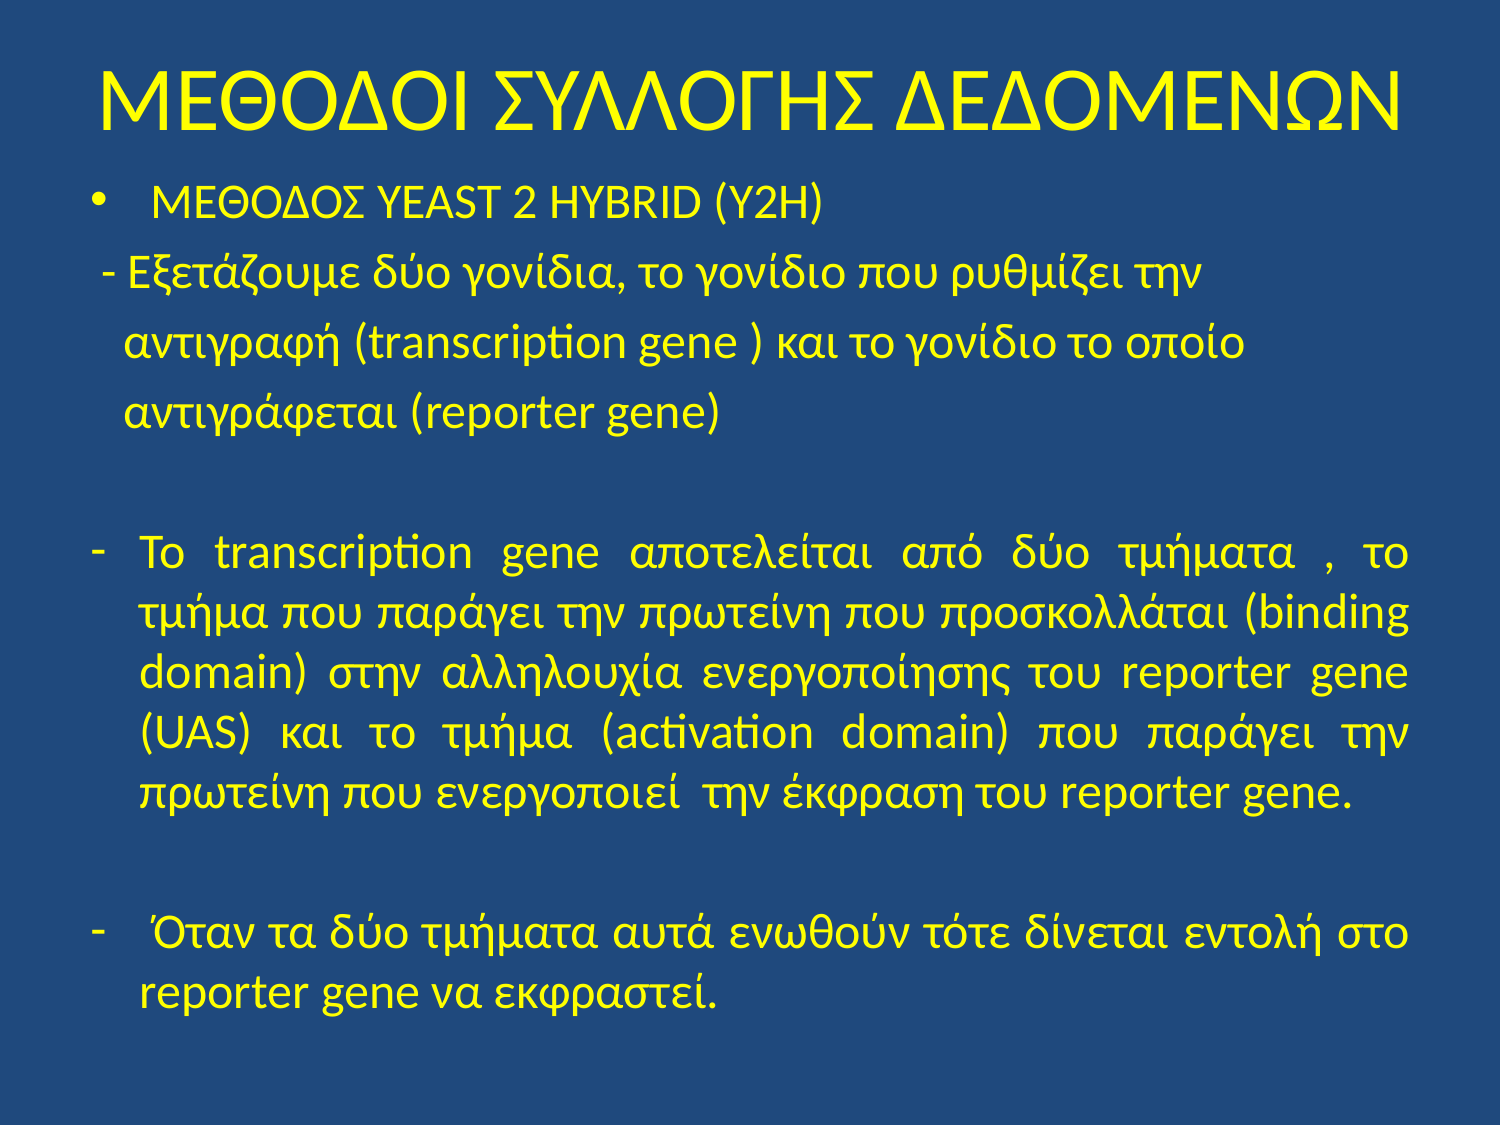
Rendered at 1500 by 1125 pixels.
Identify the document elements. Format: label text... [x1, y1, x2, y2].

list ΜΕΘΟΔΟΣ YEAST 2 HYBRID (Υ2Η) - Εξετάζουμε δύο γονίδια, το γονίδιο που ρυθμίζει την αντιγραφή (transcription gene ) και το γονίδιο το οποίο αντιγράφεται (reporter gene) Το transcription gene αποτελείται από δύο τμήματα , το τμήμα που παράγει την πρωτείνη που προσκολλάται (binding domain) στην αλληλουχία ενεργοποίησης του reporter gene (UAS) και το τμήμα (activation domain) που παράγει την πρωτείνη που ενεργοποιεί την έκφραση του reporter gene. Όταν τα δύο τμήματα αυτά ενωθούν τότε δίνεται εντολή στο reporter gene να εκφραστεί. [75, 160, 1425, 1059]
title ΜΕΘΟΔΟΙ ΣΥΛΛΟΓΗΣ ΔΕΔΟΜΕΝΩΝ [76, 0, 1427, 188]
